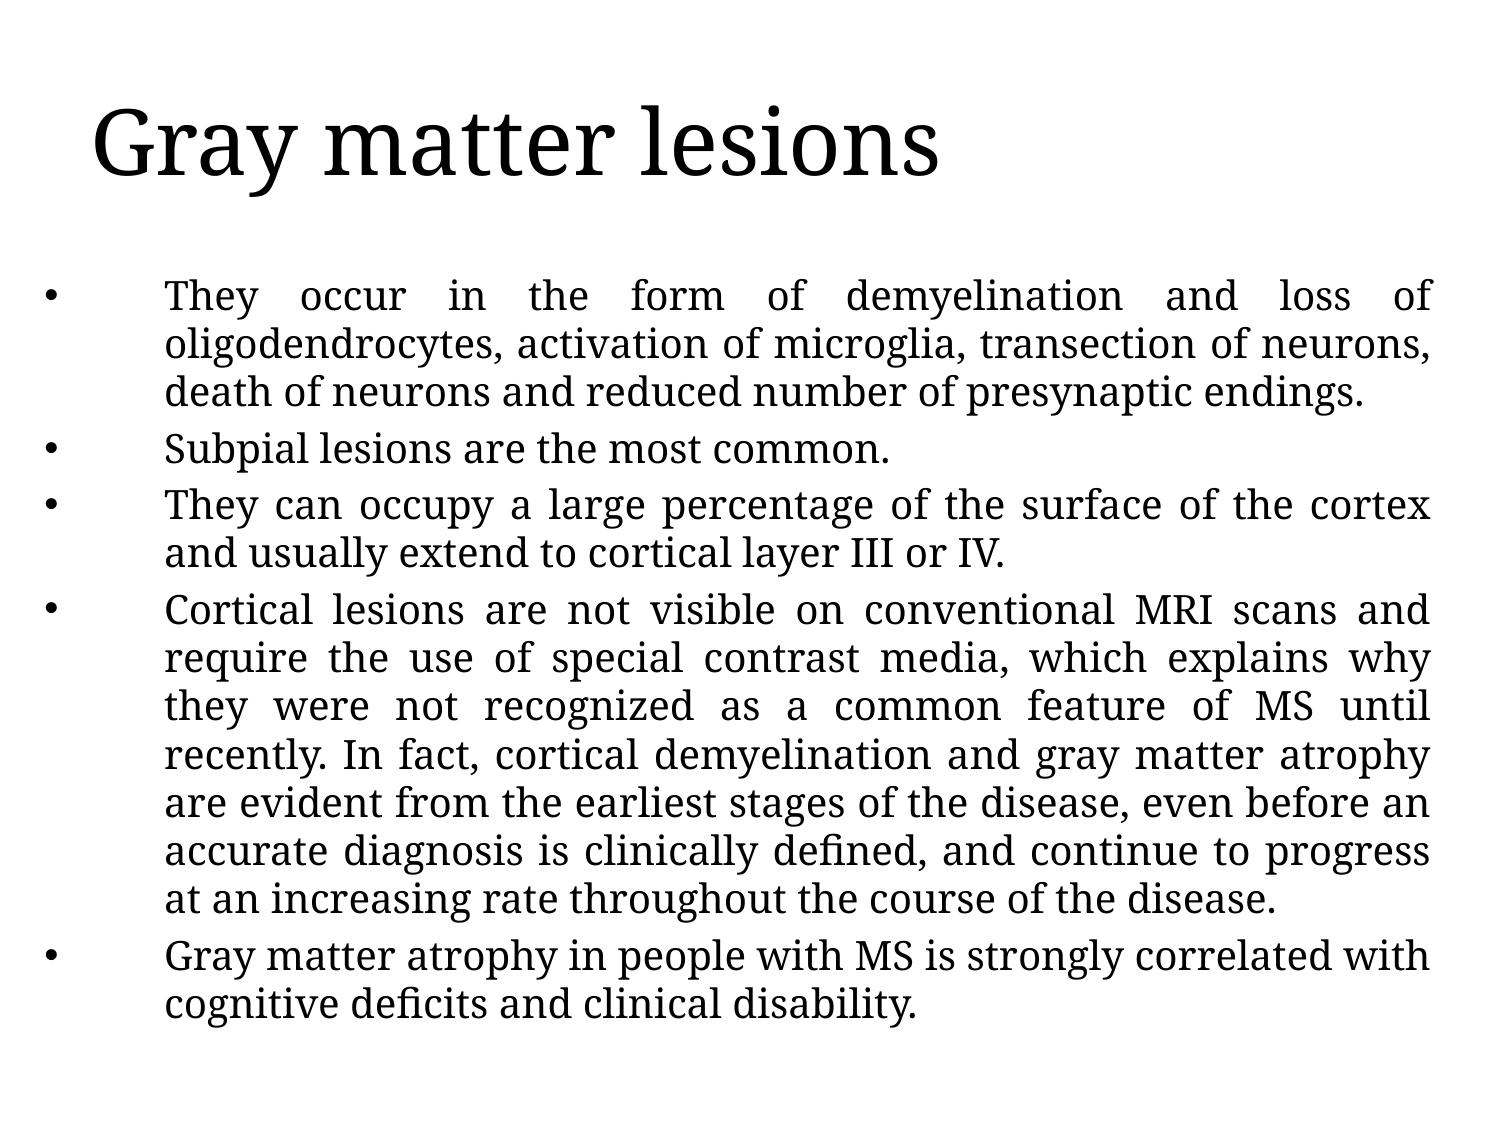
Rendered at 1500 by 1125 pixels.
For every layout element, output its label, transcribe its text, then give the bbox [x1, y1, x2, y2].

list They occur in the form of demyelination and loss of oligodendrocytes, activation of microglia, transection of neurons, death of neurons and reduced number of presynaptic endings. Subpial lesions are the most common. They can occupy a large percentage of the surface of the cortex and usually extend to cortical layer III or IV. Cortical lesions are not visible on conventional MRI scans and require the use of special contrast media, which explains why they were not recognized as a common feature of MS until recently. In fact, cortical demyelination and gray matter atrophy are evident from the earliest stages of the disease, even before an accurate diagnosis is clinically defined, and continue to progress at an increasing rate throughout the course of the disease. Gray matter atrophy in people with MS is strongly correlated with cognitive deficits and clinical disability. [29, 262, 1447, 1059]
title Gray matter lesions [75, 45, 1425, 233]
